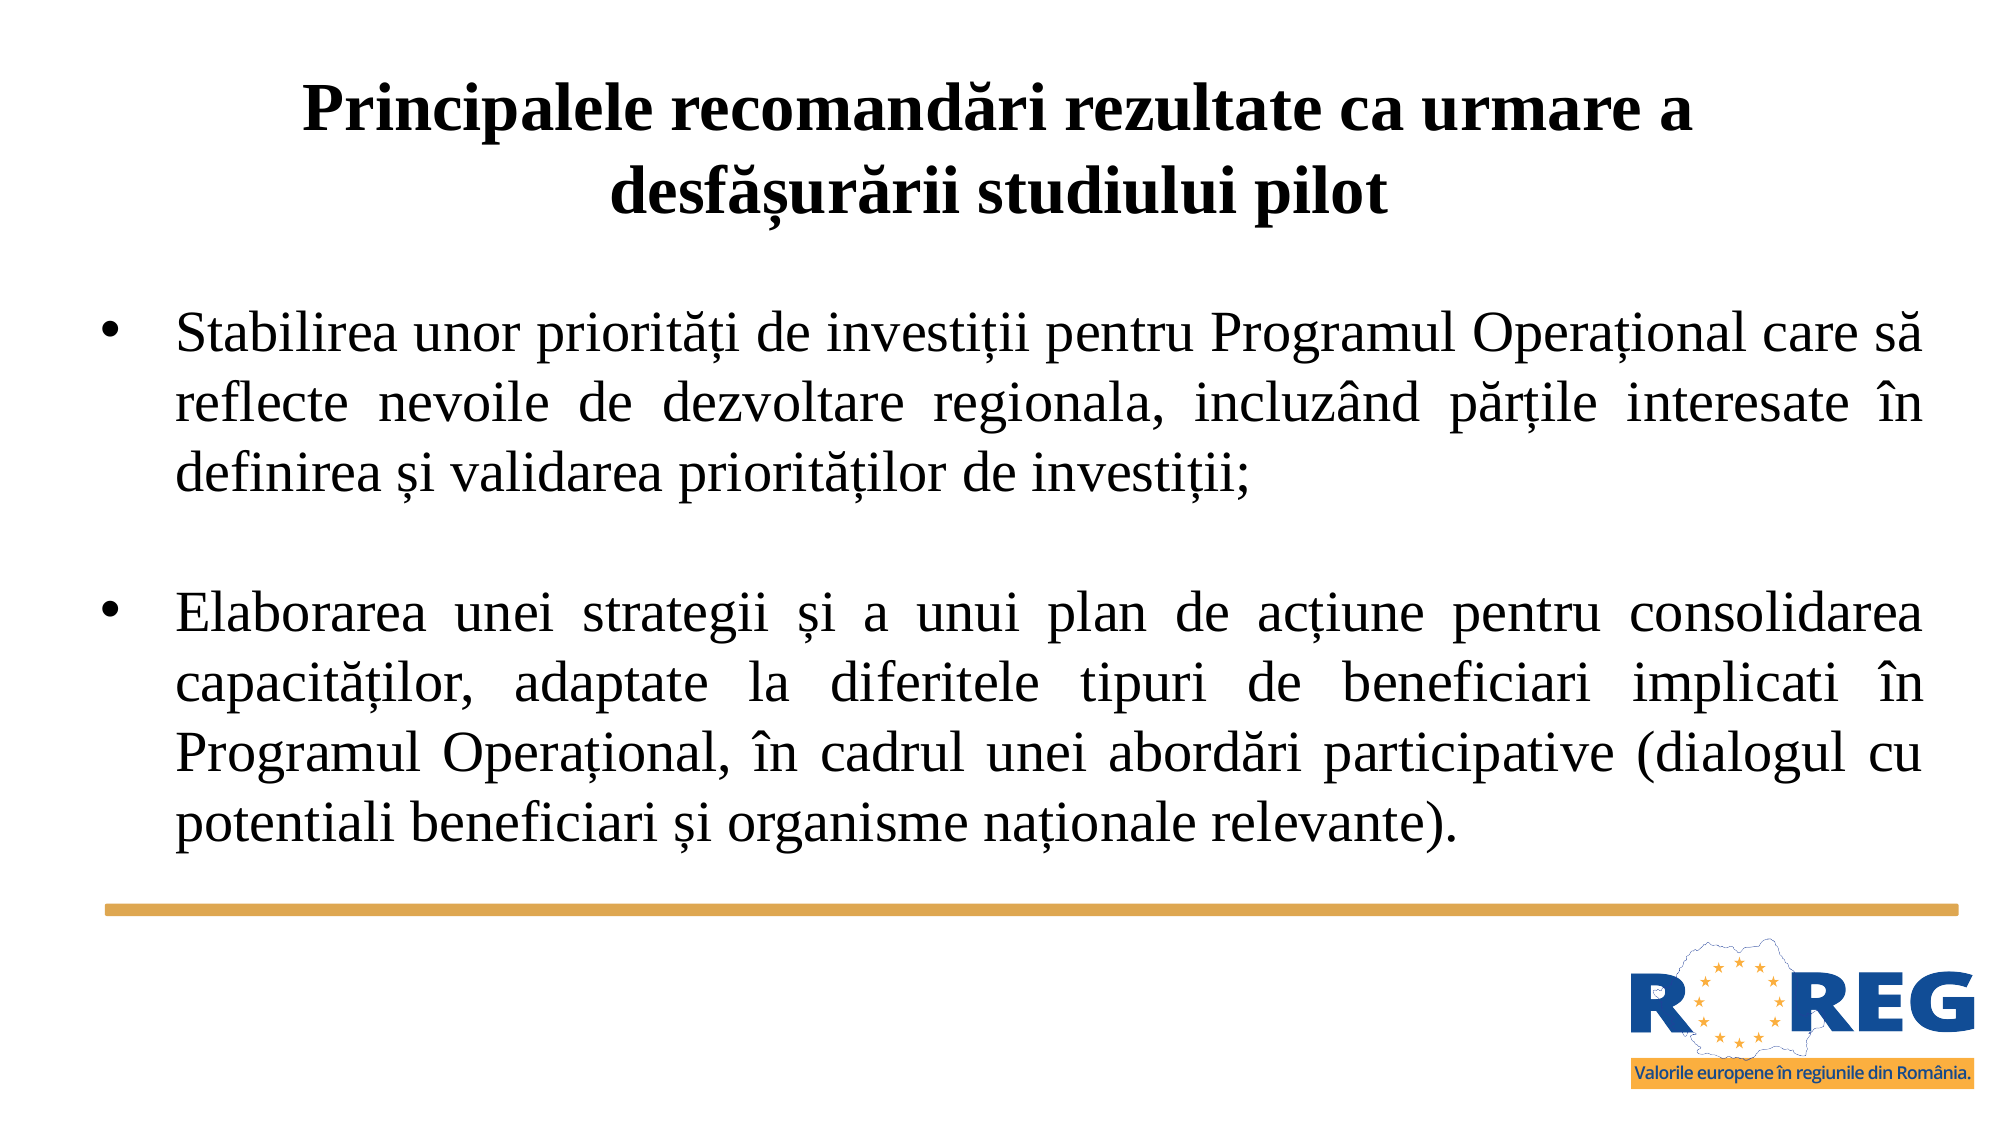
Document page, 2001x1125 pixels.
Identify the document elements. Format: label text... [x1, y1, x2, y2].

text_box Principalele recomandări rezultate ca urmare a desfășurării studiului pilot [135, 54, 1863, 235]
text_box Stabilirea unor priorități de investiții pentru Programul Operațional care să reflecte nevoile de dezvoltare regionala, incluzând părțile interesate în definirea și validarea priorităților de investiții; Elaborarea unei strategii și a unui plan de acțiune pentru consolidarea capacităților, adaptate la diferitele tipuri de beneficiari implicati în Programul Operațional, în cadrul unei abordări participative (dialogul cu potentiali beneficiari și organisme naționale relevante). [85, 285, 1940, 861]
picture [1618, 908, 1990, 1097]
text_box [104, 903, 1959, 917]
